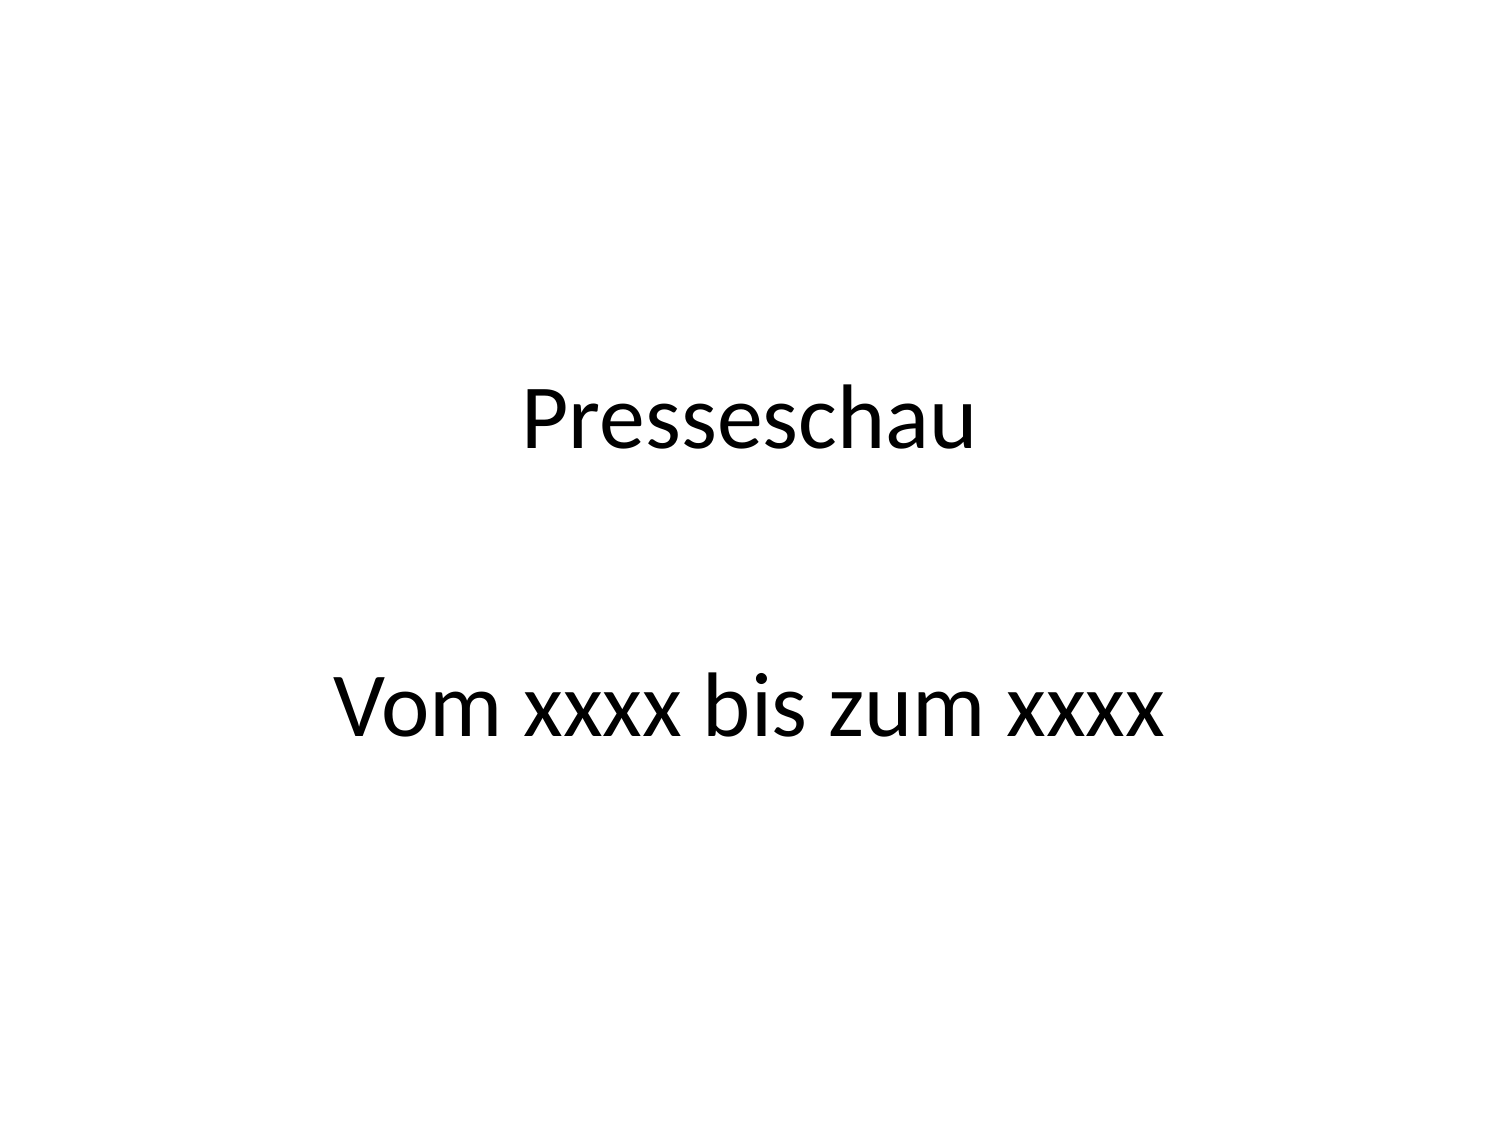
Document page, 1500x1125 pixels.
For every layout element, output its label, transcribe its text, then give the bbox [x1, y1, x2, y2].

title Presseschau [112, 349, 1388, 591]
subtitle Vom xxxx bis zum xxxx [225, 637, 1275, 925]
